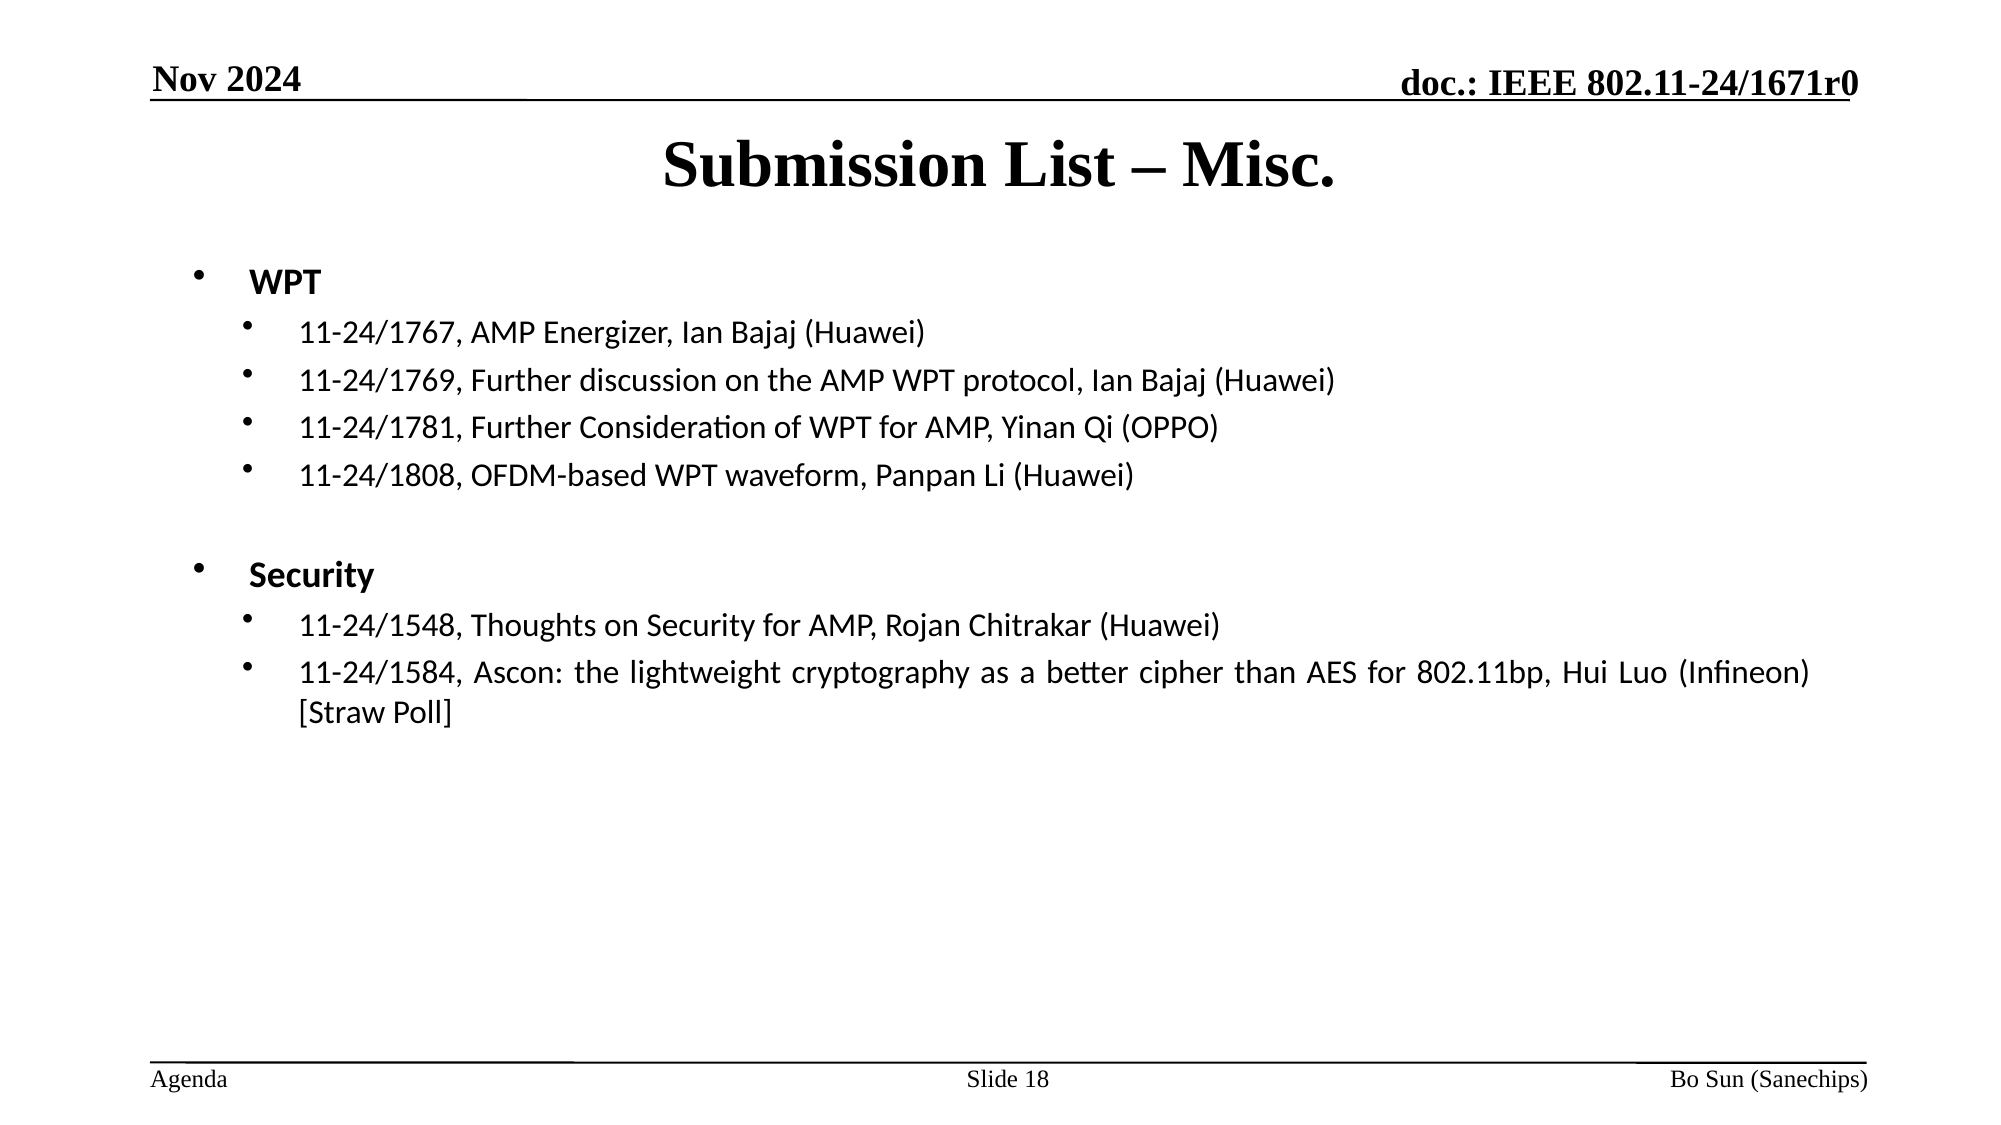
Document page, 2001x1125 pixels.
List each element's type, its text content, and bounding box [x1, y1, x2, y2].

footer Bo Sun (Sanechips) [1171, 1061, 1869, 1093]
text_box Submission List – Misc. [149, 112, 1850, 288]
text_box WPT 11-24/1767, AMP Energizer, Ian Bajaj (Huawei) 11-24/1769, Further discussion on the AMP WPT protocol, Ian Bajaj (Huawei) 11-24/1781, Further Consideration of WPT for AMP, Yinan Qi (OPPO) 11-24/1808, OFDM-based WPT waveform, Panpan Li (Huawei) Security 11-24/1548, Thoughts on Security for AMP, Rojan Chitrakar (Huawei) 11-24/1584, Ascon: the lightweight cryptography as a better cipher than AES for 802.11bp, Hui Luo (Infineon) [Straw Poll] [152, 249, 1828, 1000]
slide_number Slide [949, 1061, 1067, 1123]
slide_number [152, 54, 563, 100]
